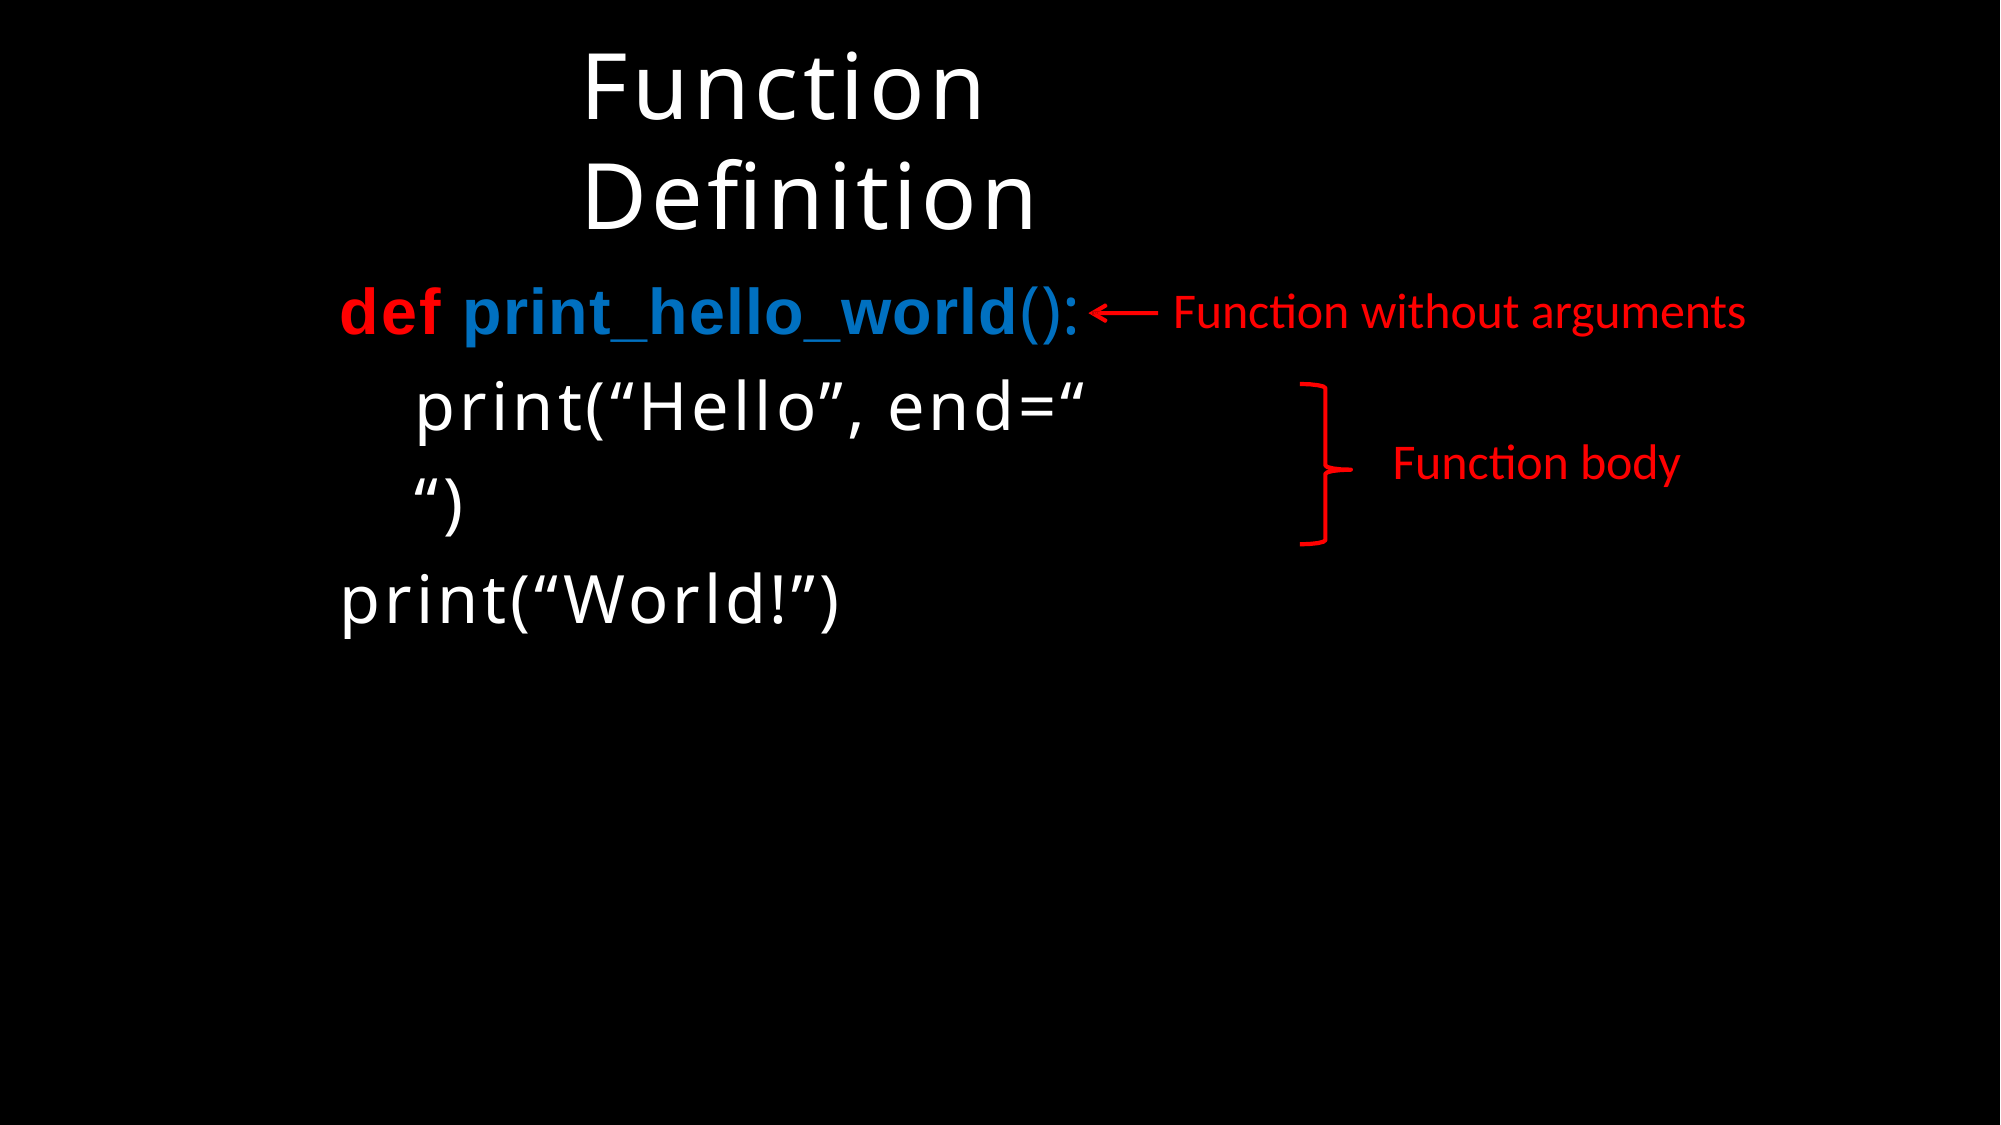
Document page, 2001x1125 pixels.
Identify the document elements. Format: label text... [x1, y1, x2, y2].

text_box Function without arguments [1171, 276, 1752, 339]
title Function Definition [578, 25, 1422, 248]
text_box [1062, 290, 1166, 342]
text_box def print_hello_world(): print(“Hello”, end=“ “) print(“World!”) [337, 249, 1121, 638]
text_box Function body [1390, 427, 1685, 490]
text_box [1292, 378, 1361, 557]
